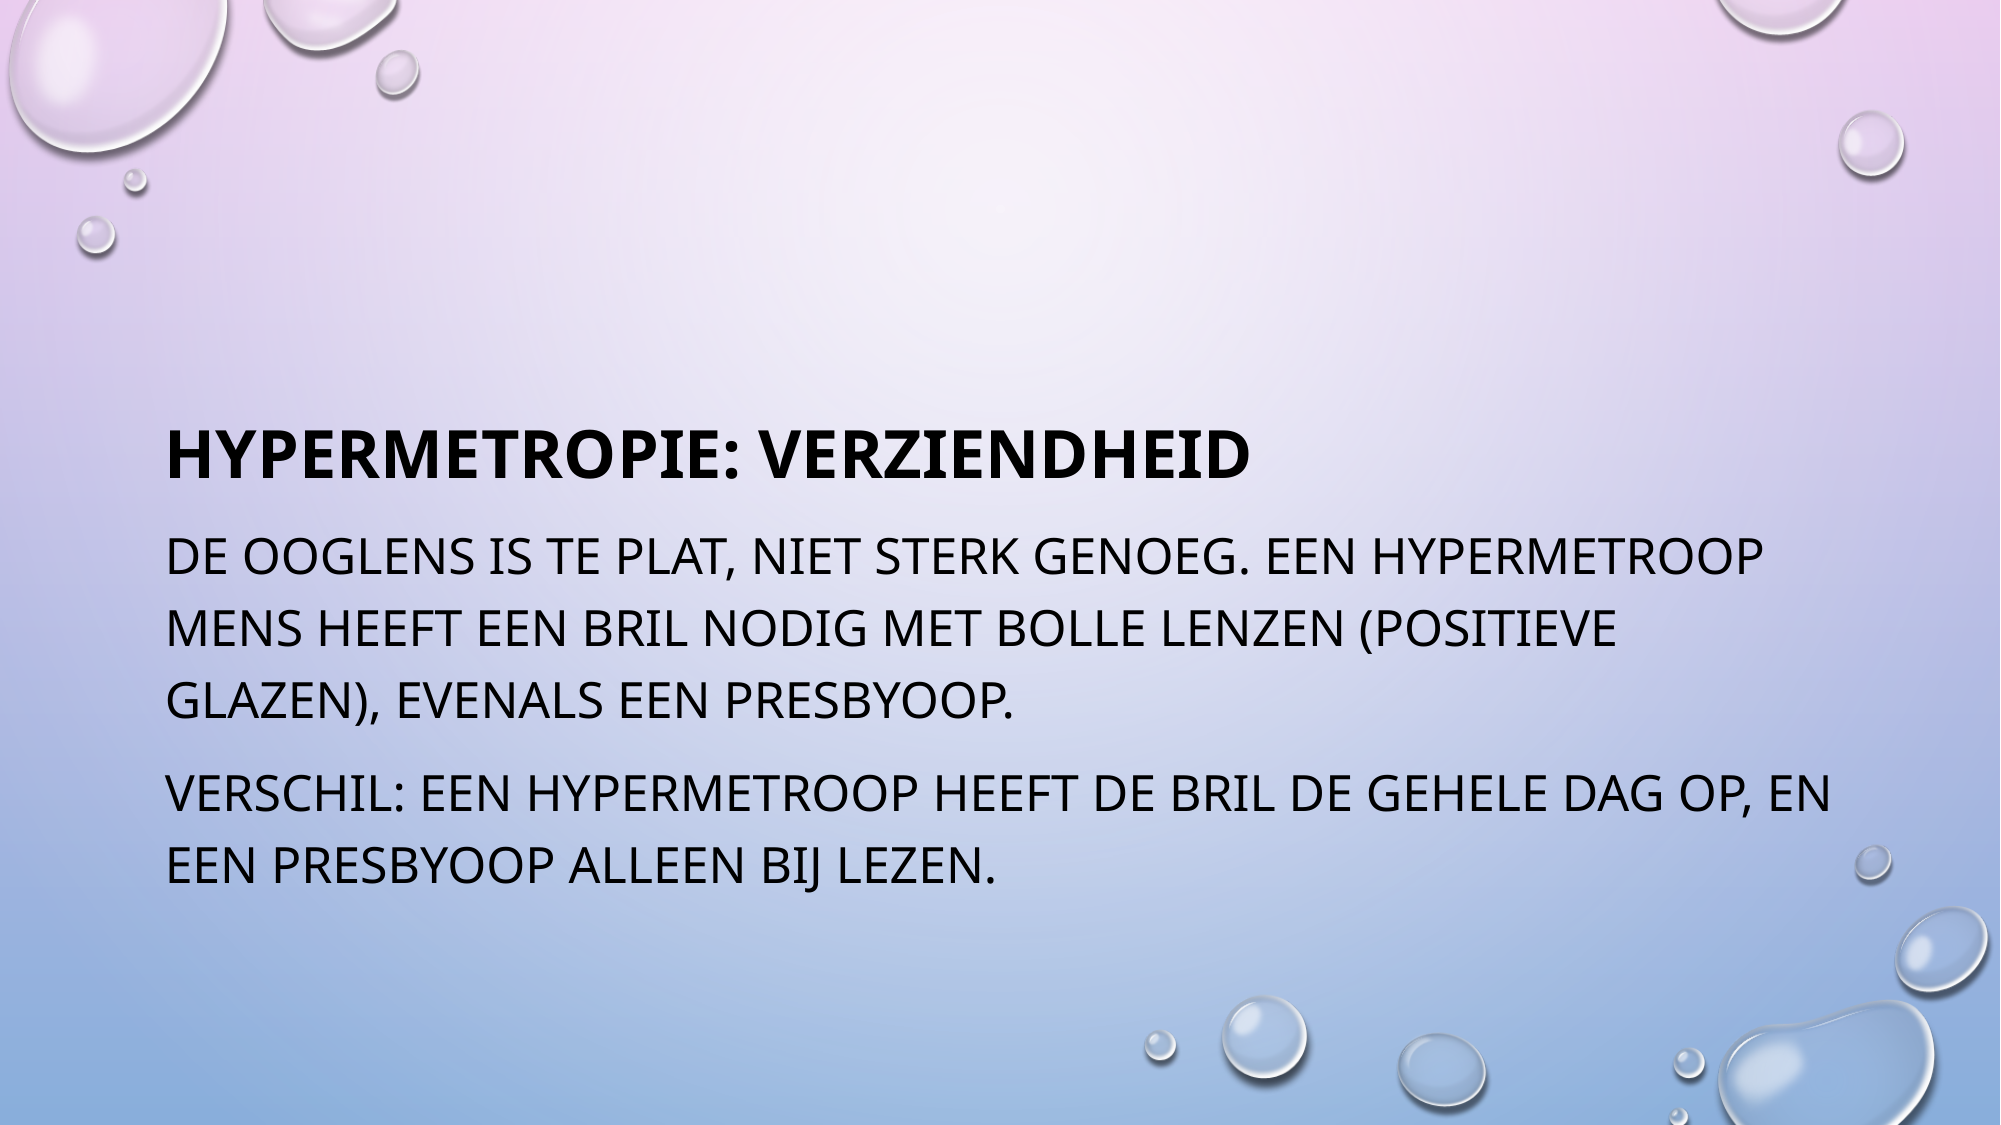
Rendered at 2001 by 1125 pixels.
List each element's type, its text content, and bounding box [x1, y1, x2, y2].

picture [0, 0, 2000, 1125]
list Hypermetropie: verziendheid De ooglens is te plat, niet sterk genoeg. Een hypermetroop mens heeft een bril nodig met bolle lenzen (positieve glazen), evenals een presbyoop. Verschil: een hypermetroop heeft de bril de gehele dag op, en een presbyoop alleen bij lezen. [149, 388, 1850, 950]
